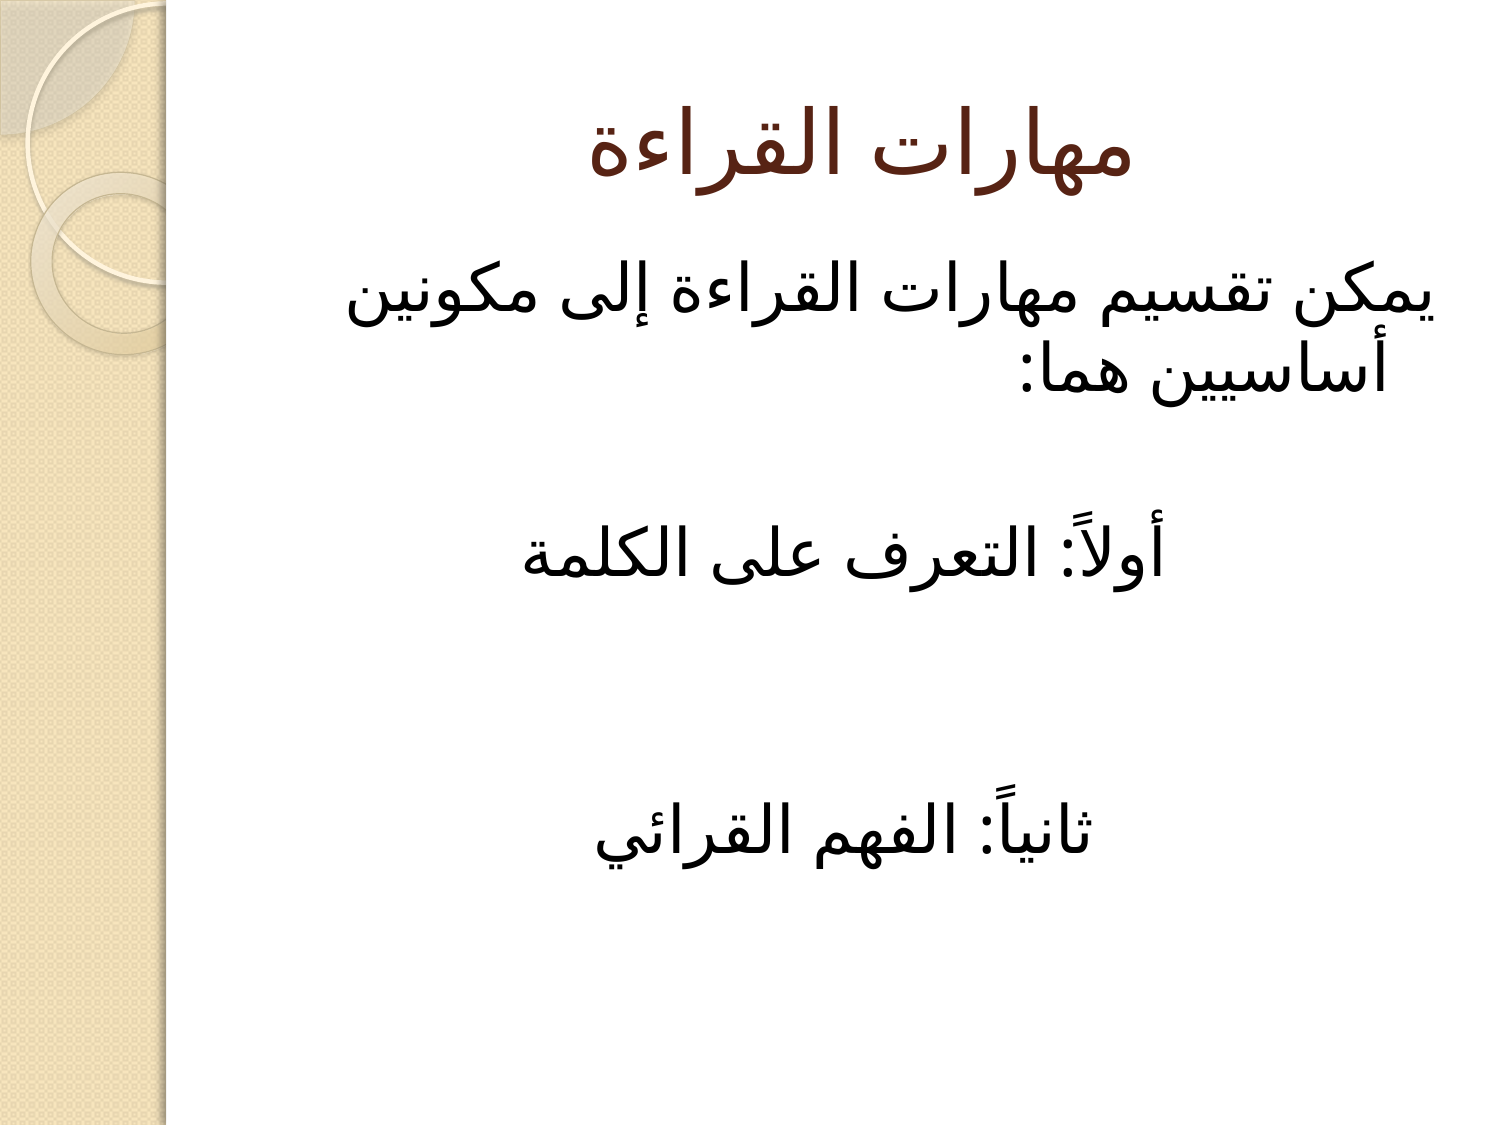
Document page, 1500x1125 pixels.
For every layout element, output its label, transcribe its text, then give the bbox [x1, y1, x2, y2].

list يمكن تقسيم مهارات القراءة إلى مكونين أساسيين هما: أولاً: التعرف على الكلمة ثانياً: الفهم القرائي [235, 237, 1466, 1025]
title مهارات القراءة [235, 45, 1466, 233]
